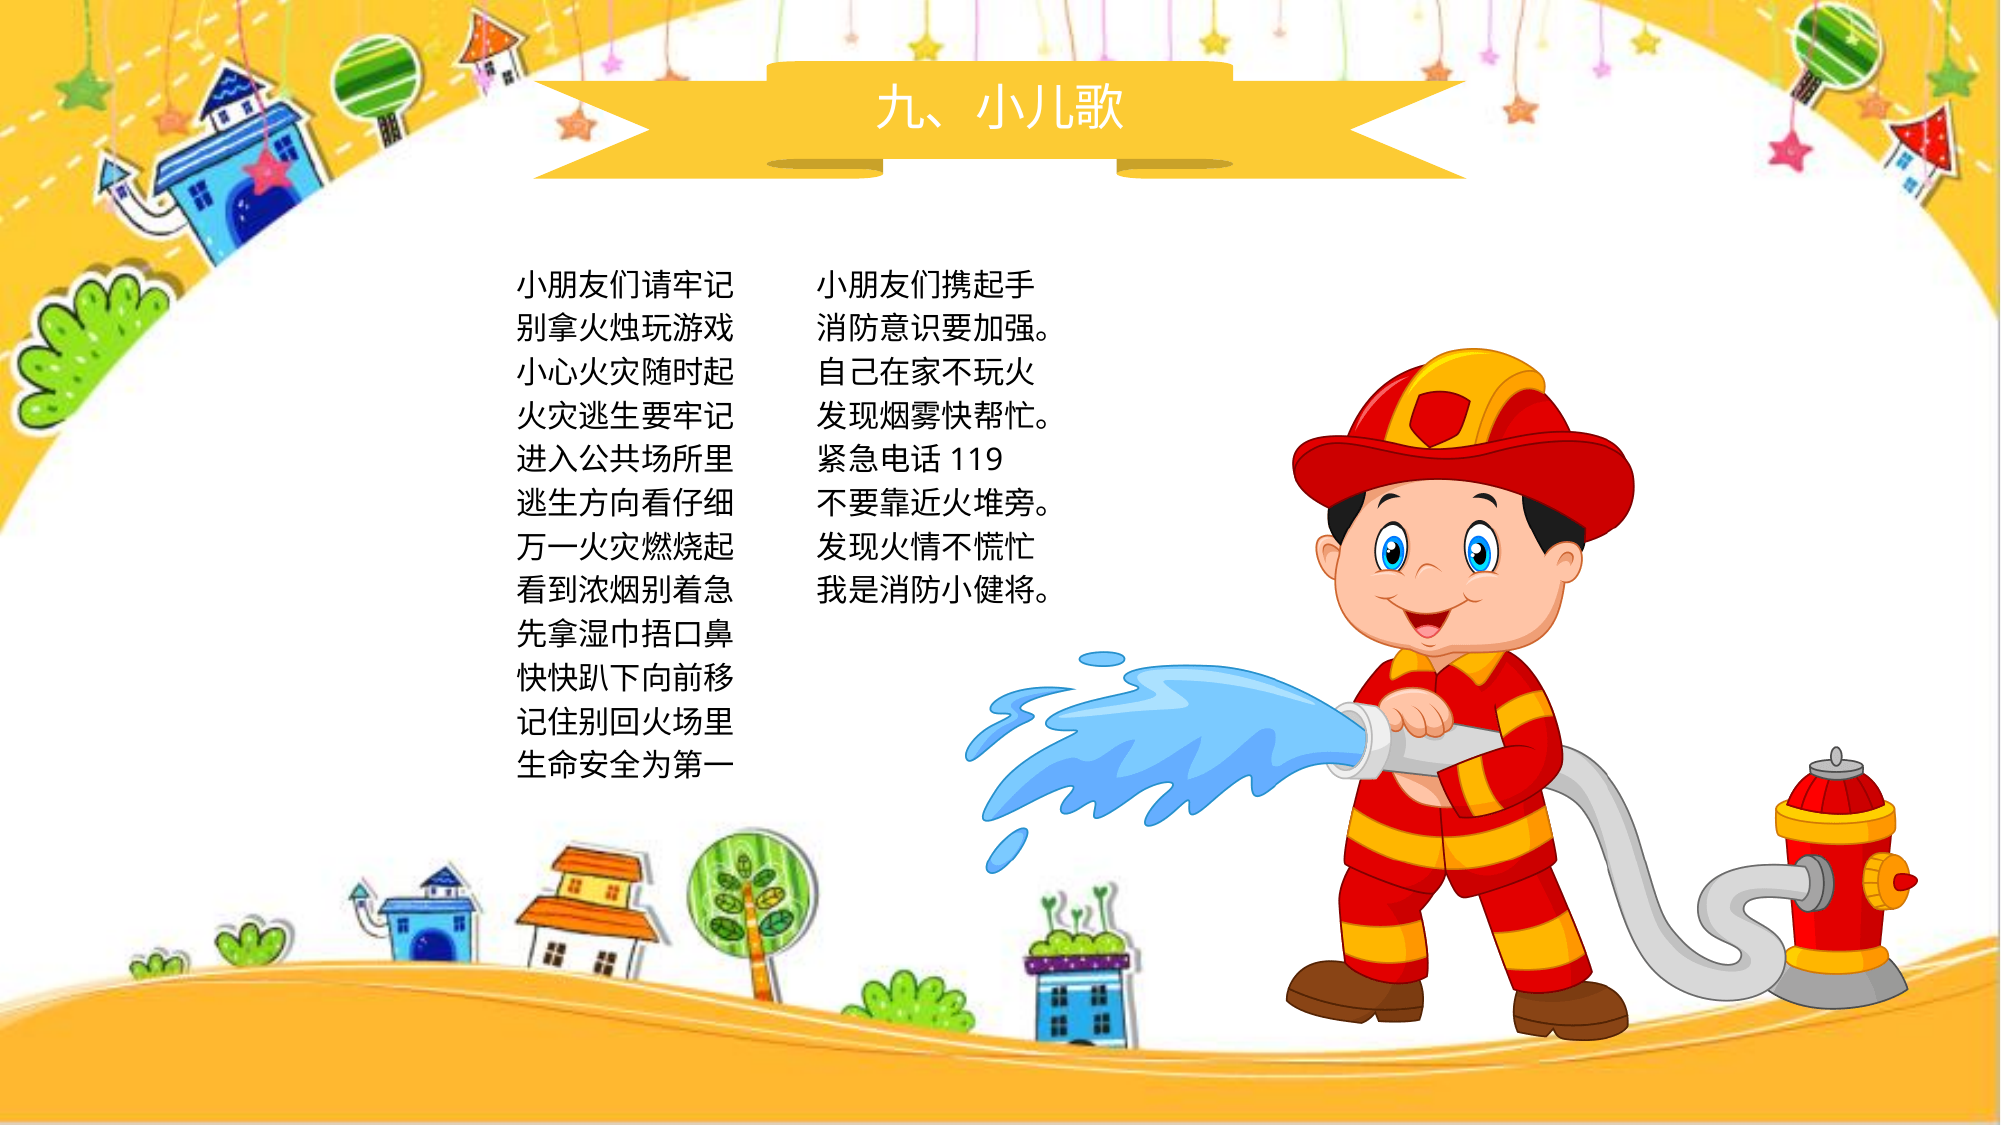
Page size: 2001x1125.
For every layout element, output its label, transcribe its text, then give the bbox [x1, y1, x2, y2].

text_box 小朋友们请牢记 别拿火烛玩游戏 小心火灾随时起 火灾逃生要牢记 进入公共场所里 逃生方向看仔细 万一火灾燃烧起 看到浓烟别着急 先拿湿巾捂口鼻 快快趴下向前移 记住别回火场里 生命安全为第一 [489, 251, 876, 797]
picture [0, 0, 2001, 1125]
text_box 小朋友们携起手 消防意识要加强。 自己在家不玩火 发现烟雾快帮忙。 紧急电话119 不要靠近火堆旁。 发现火情不慌忙 我是消防小健将。 [790, 251, 943, 622]
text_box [533, 61, 1467, 179]
